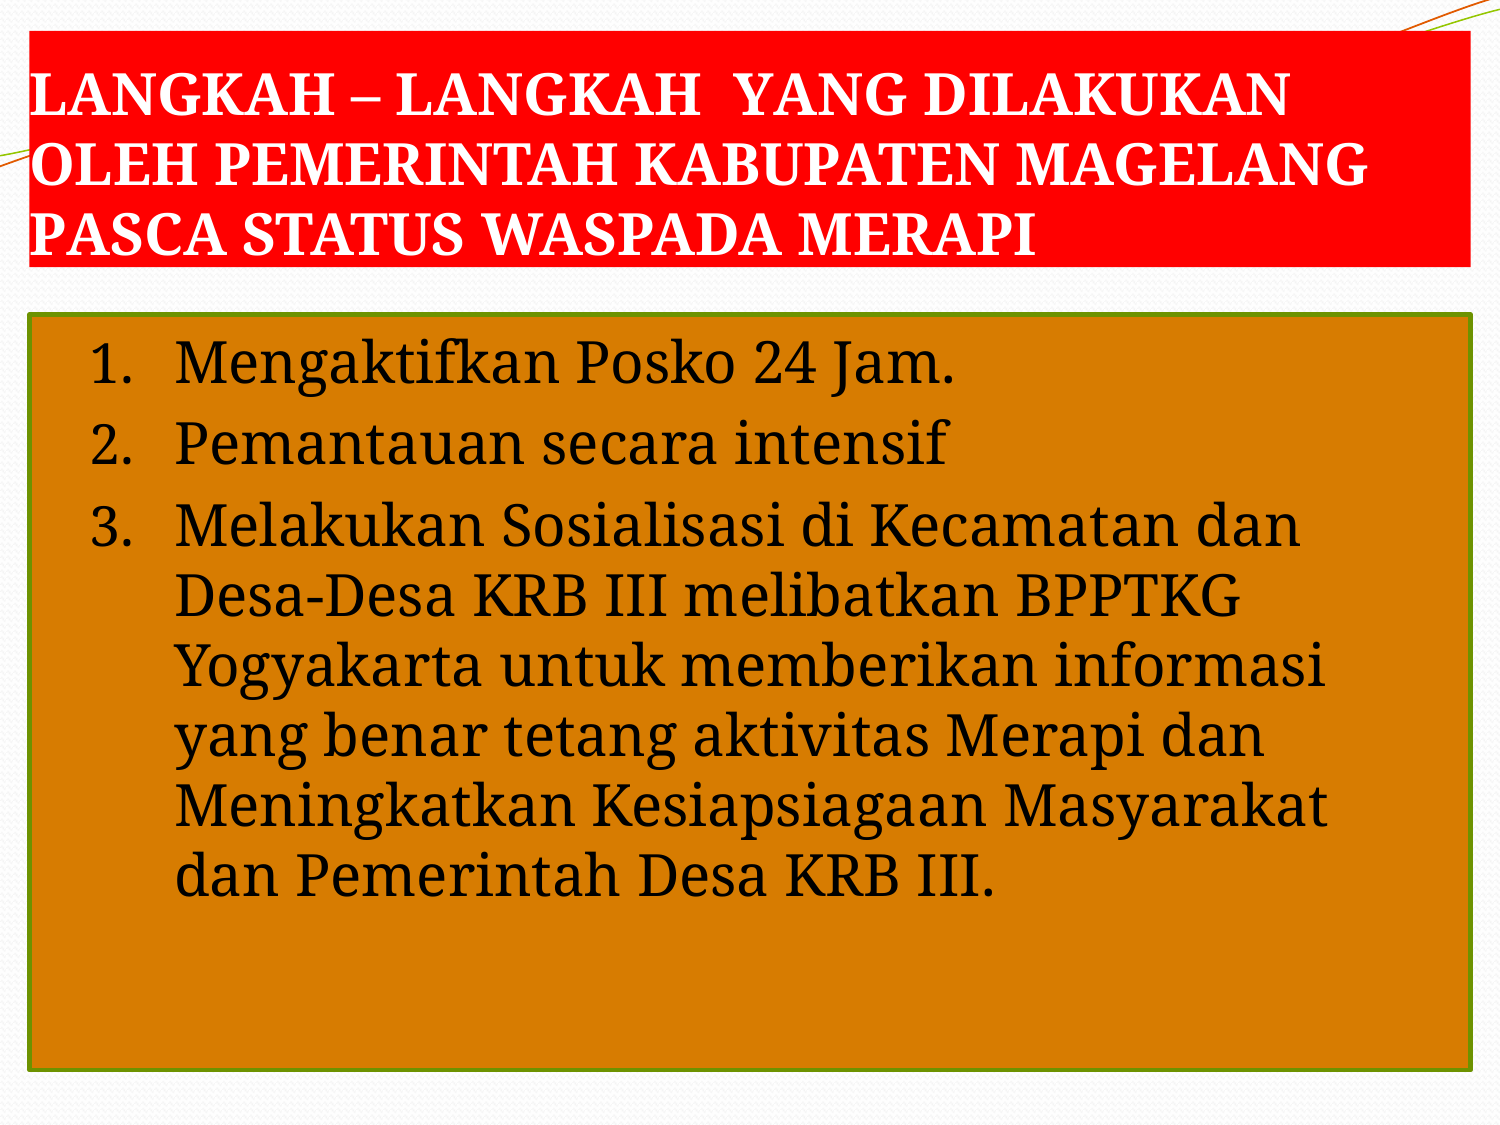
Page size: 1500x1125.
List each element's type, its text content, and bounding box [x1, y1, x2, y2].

list Mengaktifkan Posko 24 Jam. Pemantauan secara intensif Melakukan Sosialisasi di Kecamatan dan Desa-Desa KRB III melibatkan BPPTKG Yogyakarta untuk memberikan informasi yang benar tetang aktivitas Merapi dan Meningkatkan Kesiapsiagaan Masyarakat dan Pemerintah Desa KRB III. [75, 317, 1425, 1038]
text_box [27, 312, 1473, 1072]
text_box LANGKAH – LANGKAH YANG DILAKUKAN OLEH PEMERINTAH KABUPATEN MAGELANG PASCA STATUS WASPADA MERAPI [29, 30, 1471, 268]
